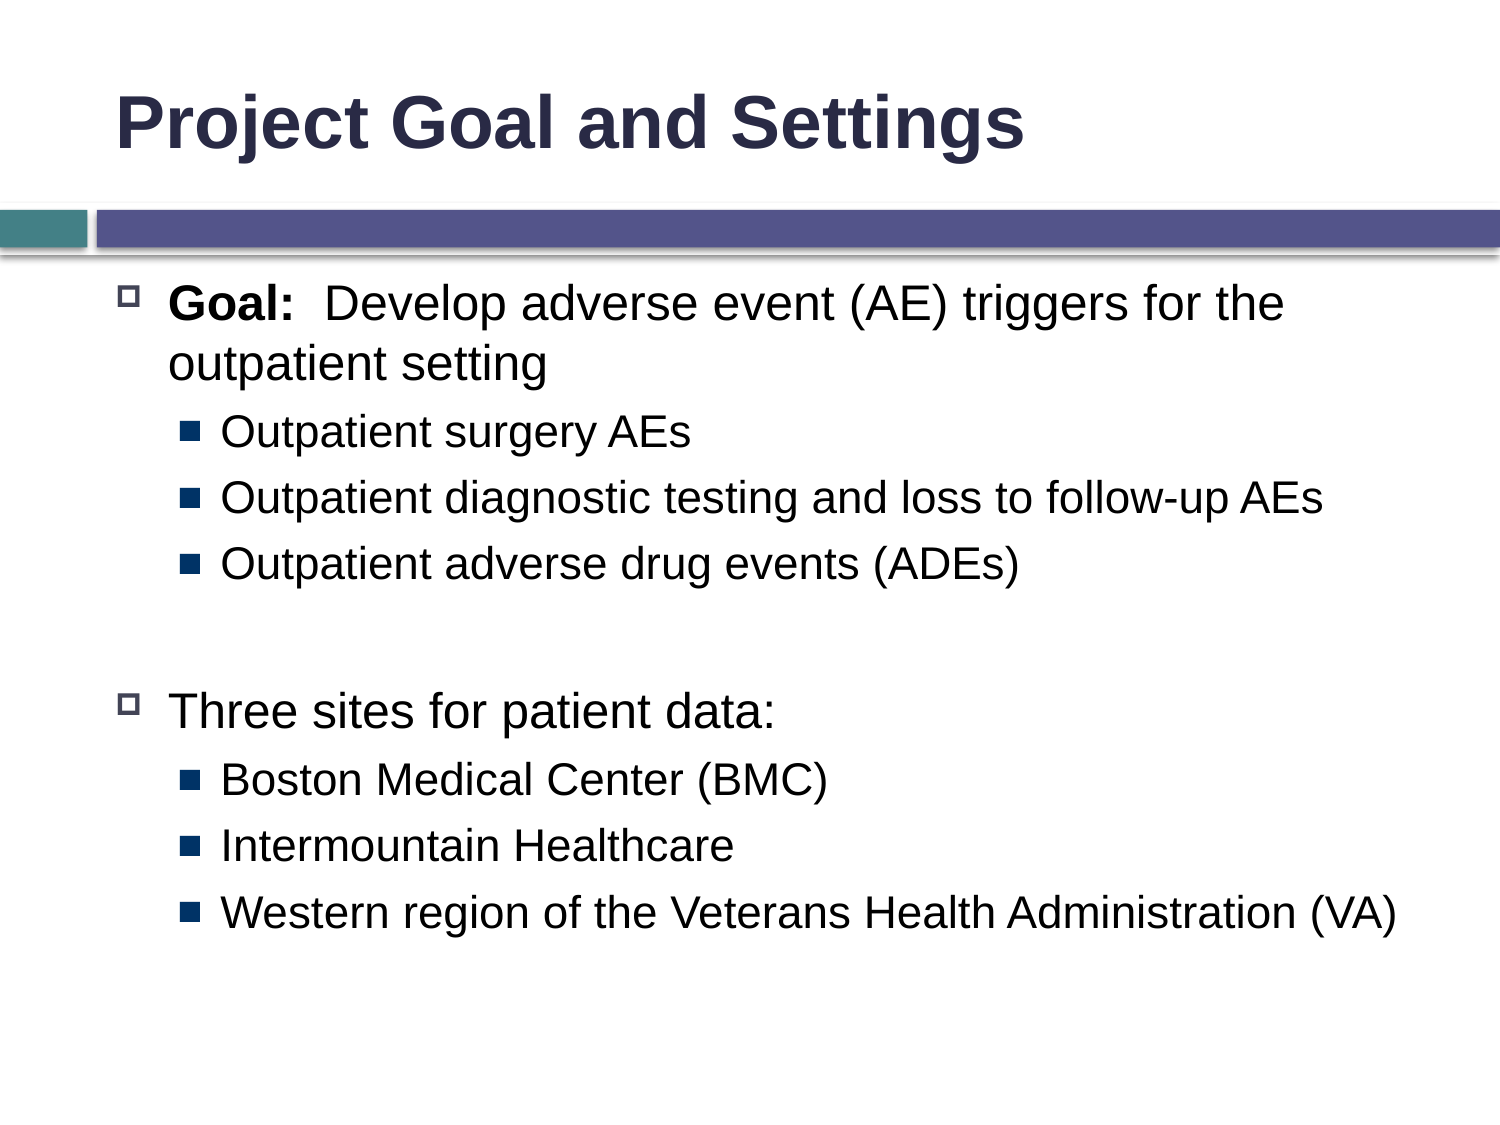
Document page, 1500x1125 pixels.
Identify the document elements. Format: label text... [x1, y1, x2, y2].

list Goal: Develop adverse event (AE) triggers for the outpatient setting Outpatient surgery AEs Outpatient diagnostic testing and loss to follow-up AEs Outpatient adverse drug events (ADEs) Three sites for patient data: Boston Medical Center (BMC) Intermountain Healthcare Western region of the Veterans Health Administration (VA) [100, 262, 1439, 1001]
picture [175, 765, 200, 790]
picture [175, 549, 200, 574]
picture [175, 897, 200, 922]
picture [175, 483, 200, 508]
title Project Goal and Settings [100, 37, 1439, 201]
picture [175, 416, 200, 441]
picture [175, 831, 200, 856]
